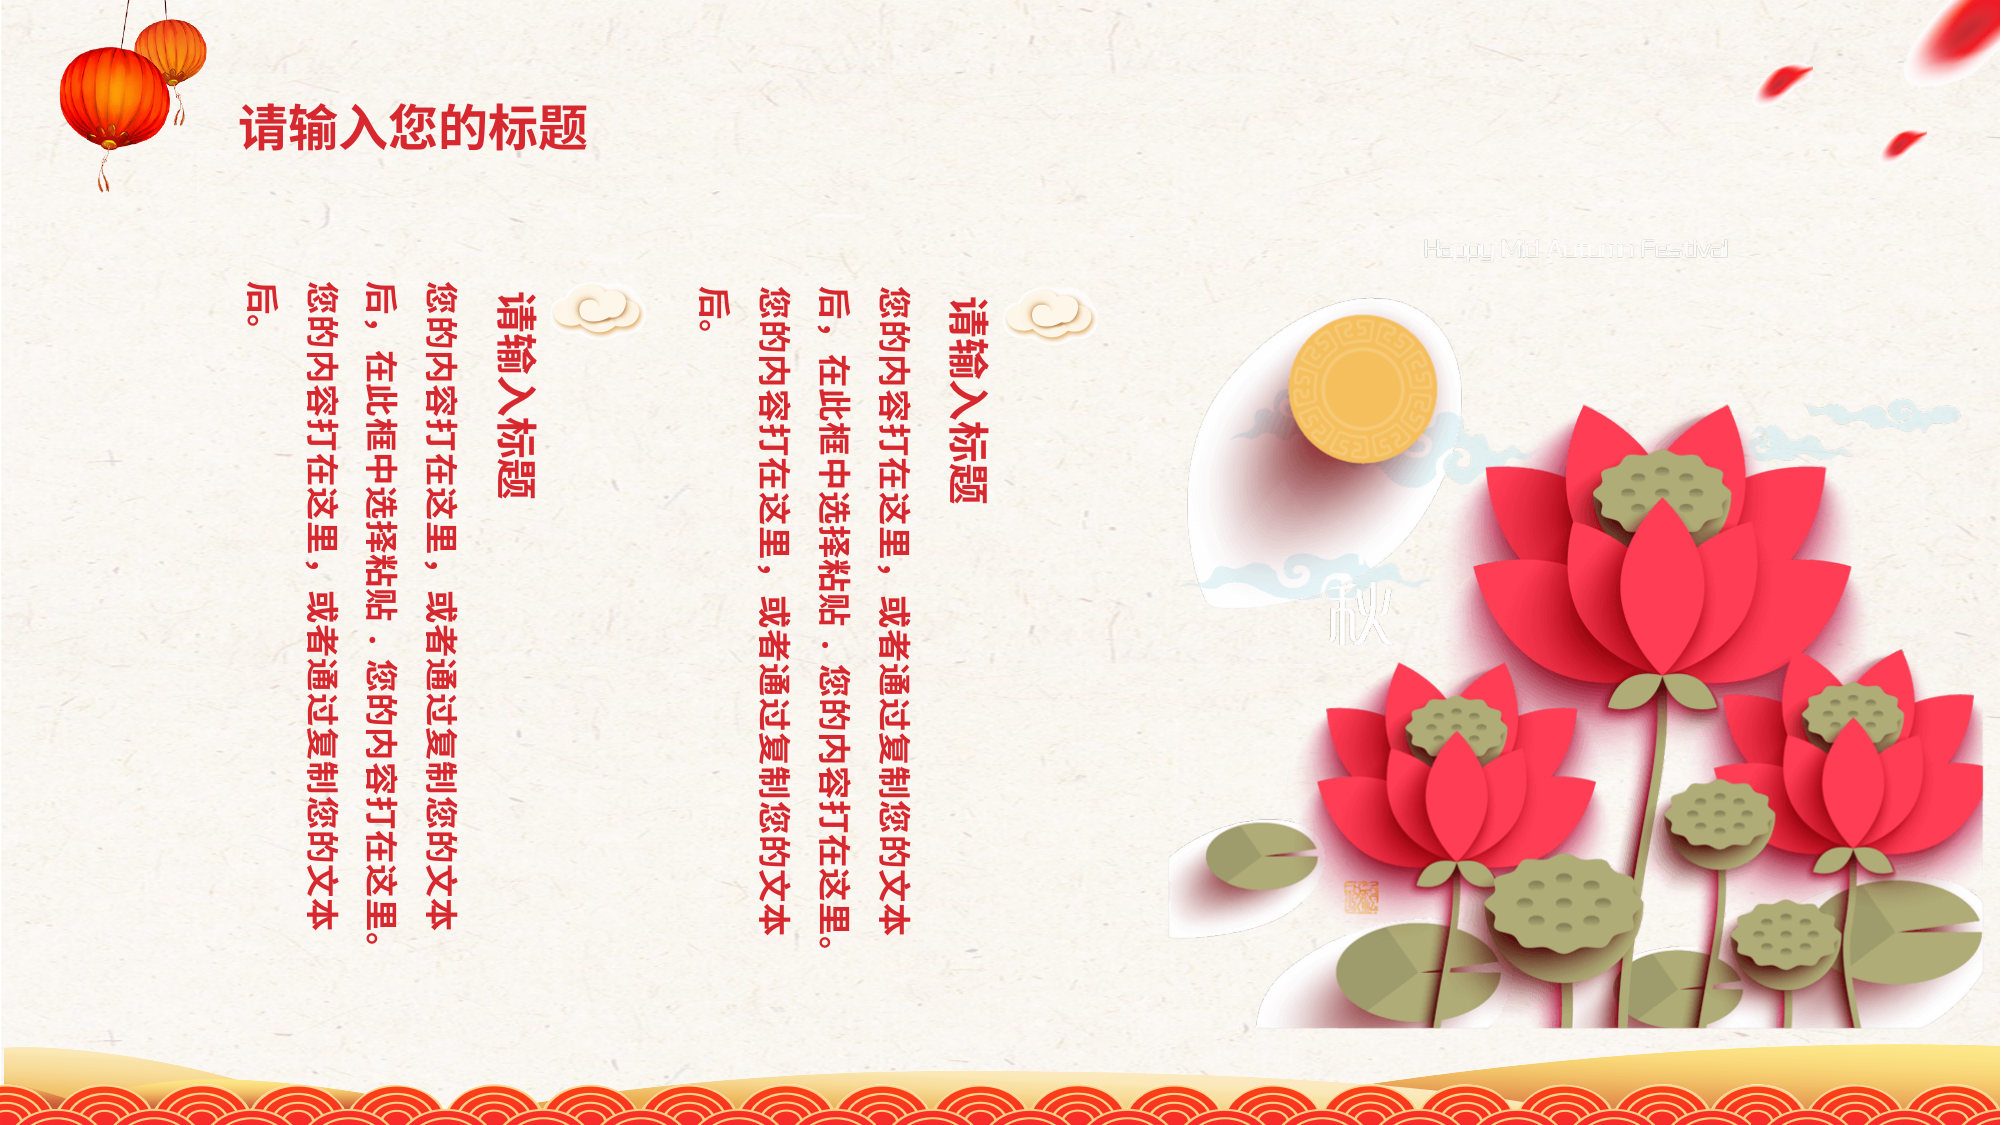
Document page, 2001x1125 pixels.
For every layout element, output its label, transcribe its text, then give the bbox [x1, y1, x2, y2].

picture [3, 0, 2000, 1084]
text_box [693, 281, 1098, 937]
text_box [240, 277, 646, 933]
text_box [0, 1044, 2000, 1125]
text_box 请输入您的标题 [241, 88, 624, 164]
